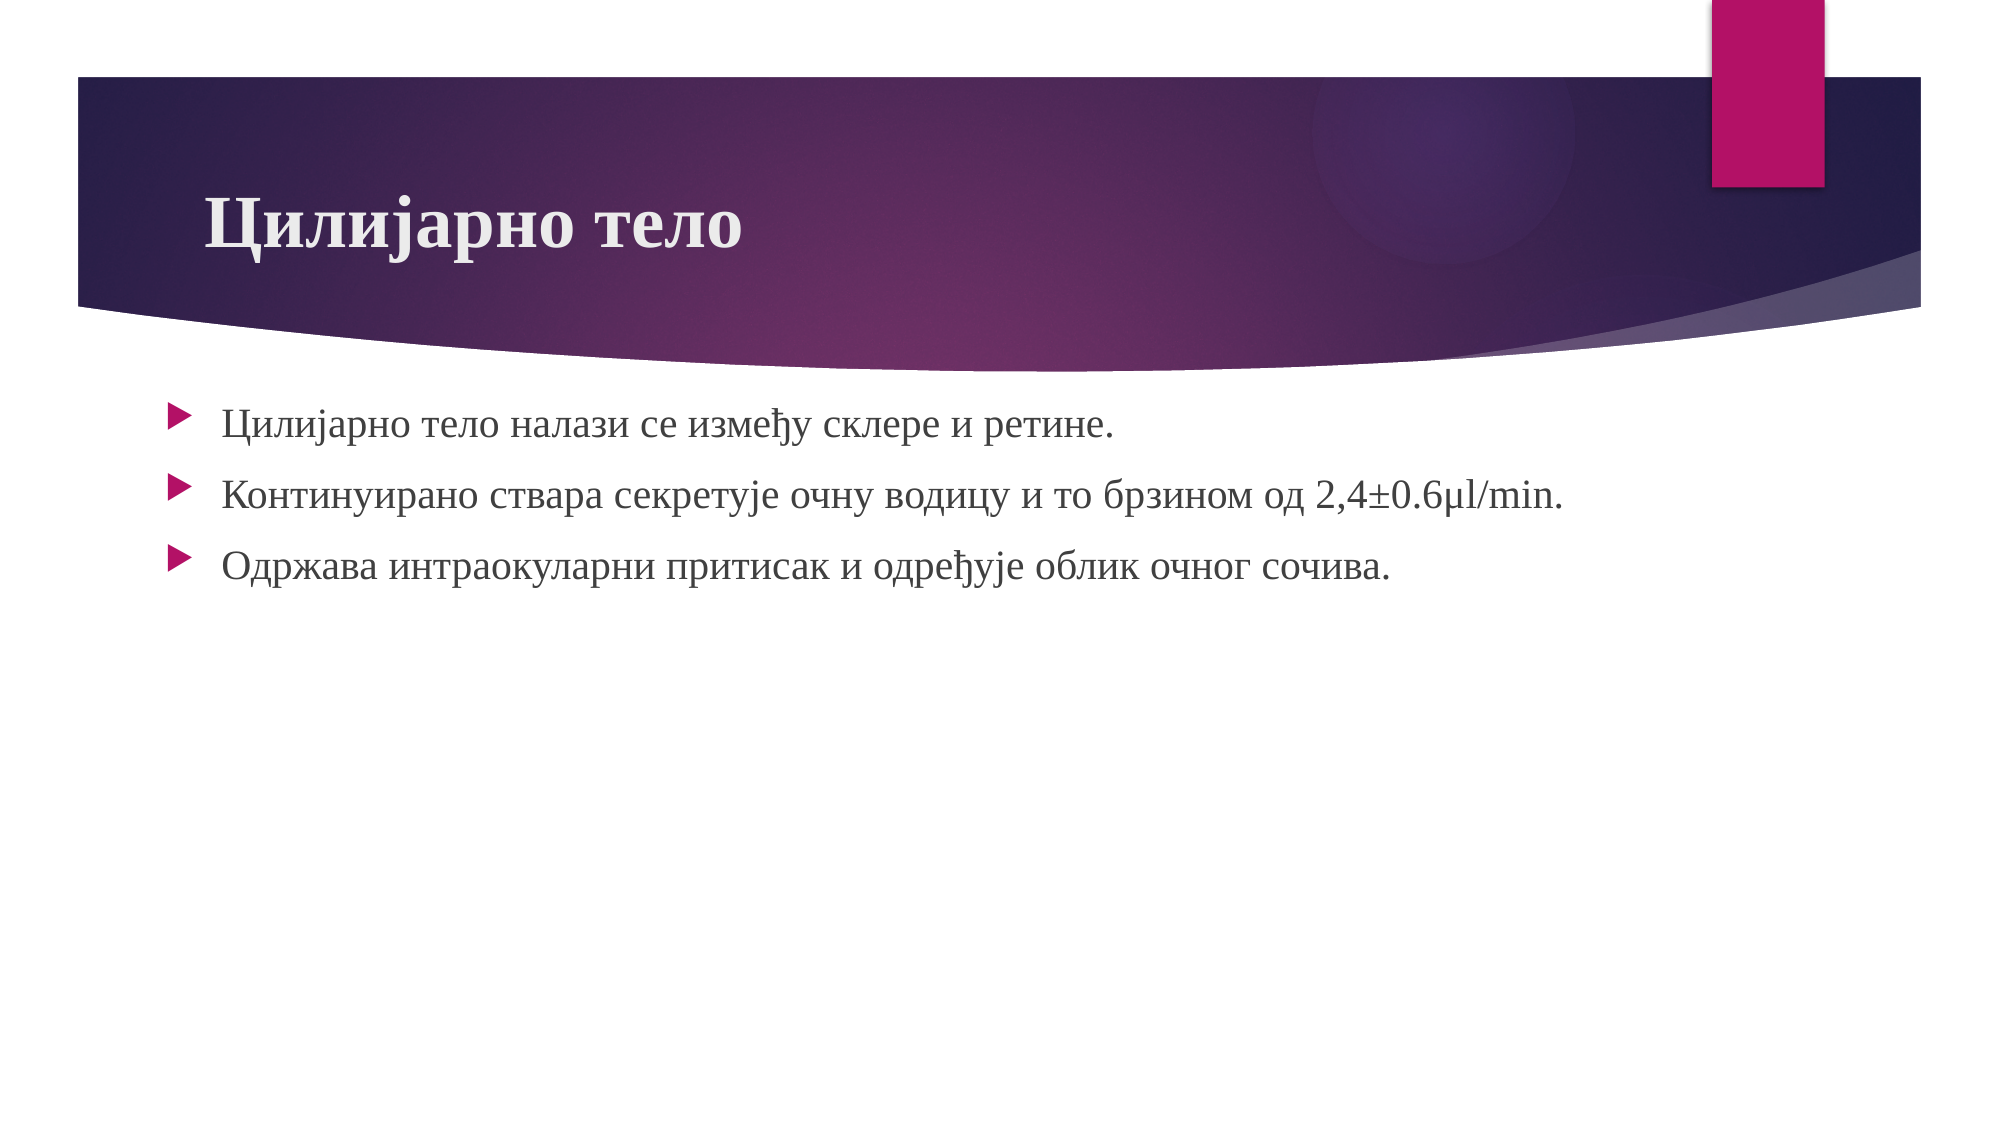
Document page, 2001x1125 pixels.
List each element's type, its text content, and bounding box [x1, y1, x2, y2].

list Цилијарно тело налази се између склере и ретине. Континуирано ствара секретује очну водицу и то брзином од 2,4±0.6μl/min. Одржава интраокуларни притисак и одређује облик очног сочива. [149, 388, 1850, 950]
title Цилијарно тело [189, 159, 1627, 276]
